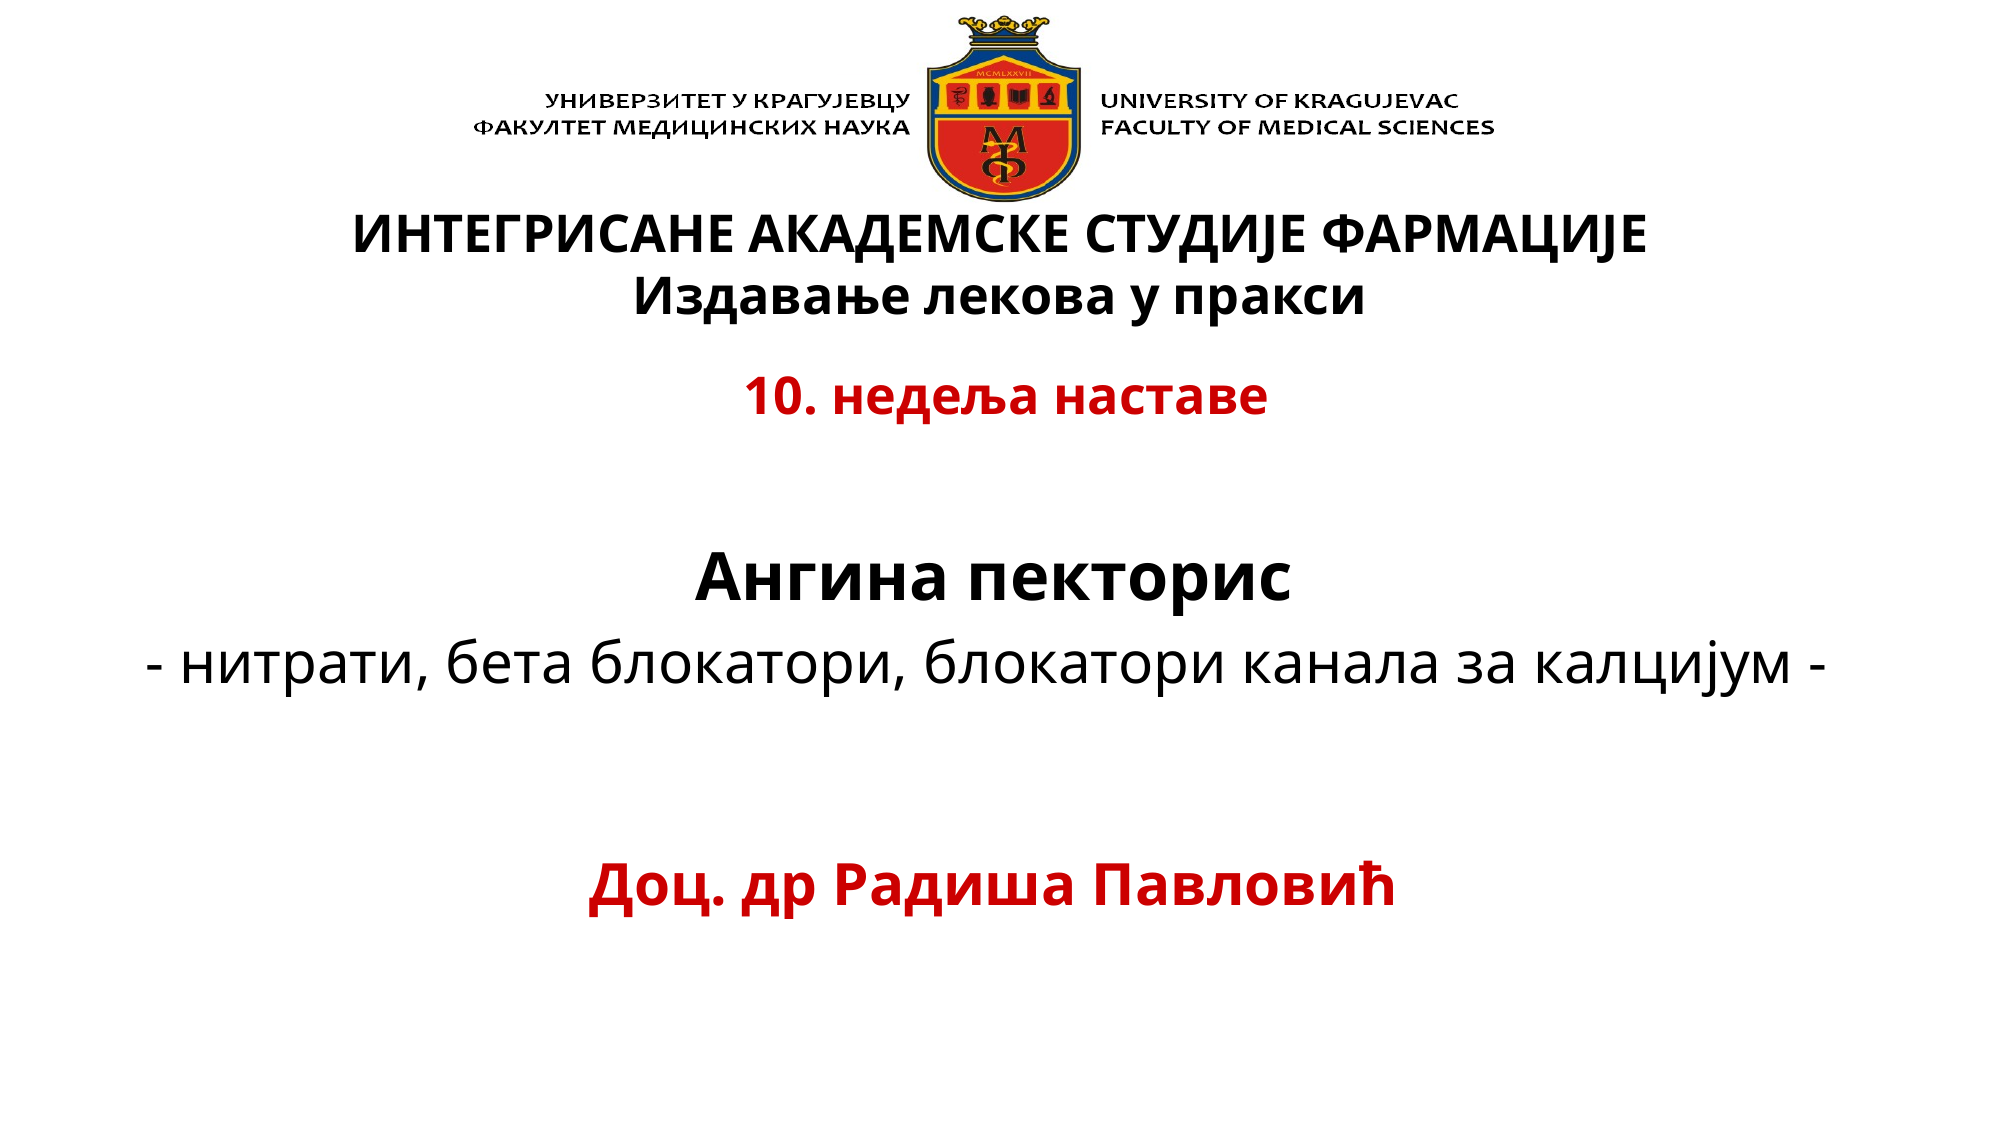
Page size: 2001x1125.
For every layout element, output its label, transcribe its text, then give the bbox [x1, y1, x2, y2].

subtitle Ангина пекторис - нитрати, бета блокатори, блокатори канала за калцијум - Доц. др Радиша Павловић [122, 526, 1866, 1071]
title ИНТЕГРИСАНЕ АКАДЕМСКЕ СТУДИЈЕ ФАРМАЦИЈЕ Издавање лекова у пракси 10. недеља наставе [249, 261, 1750, 433]
picture [432, 11, 1536, 208]
